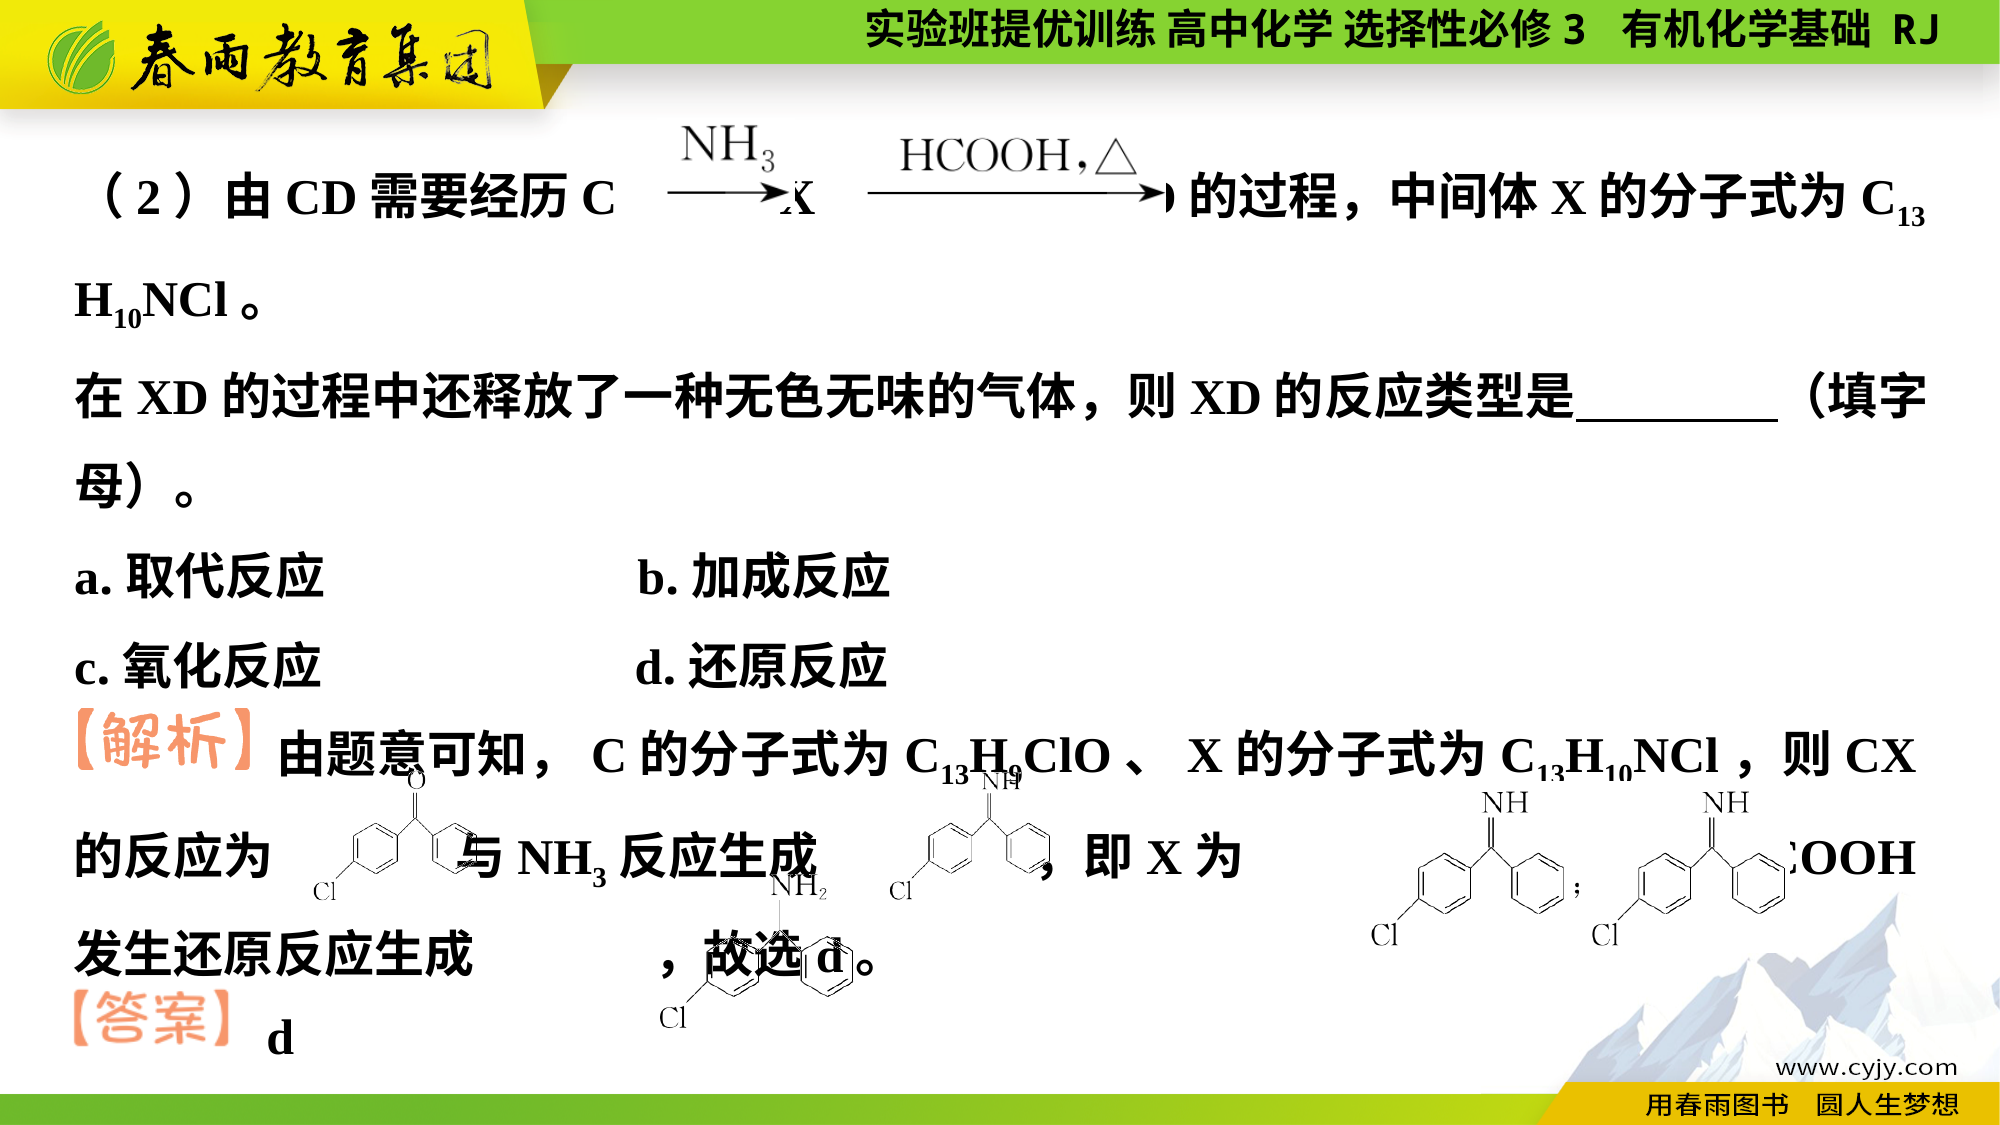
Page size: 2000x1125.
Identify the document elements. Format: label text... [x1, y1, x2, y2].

picture [0, 0, 2000, 1125]
text_box d [251, 967, 309, 1072]
